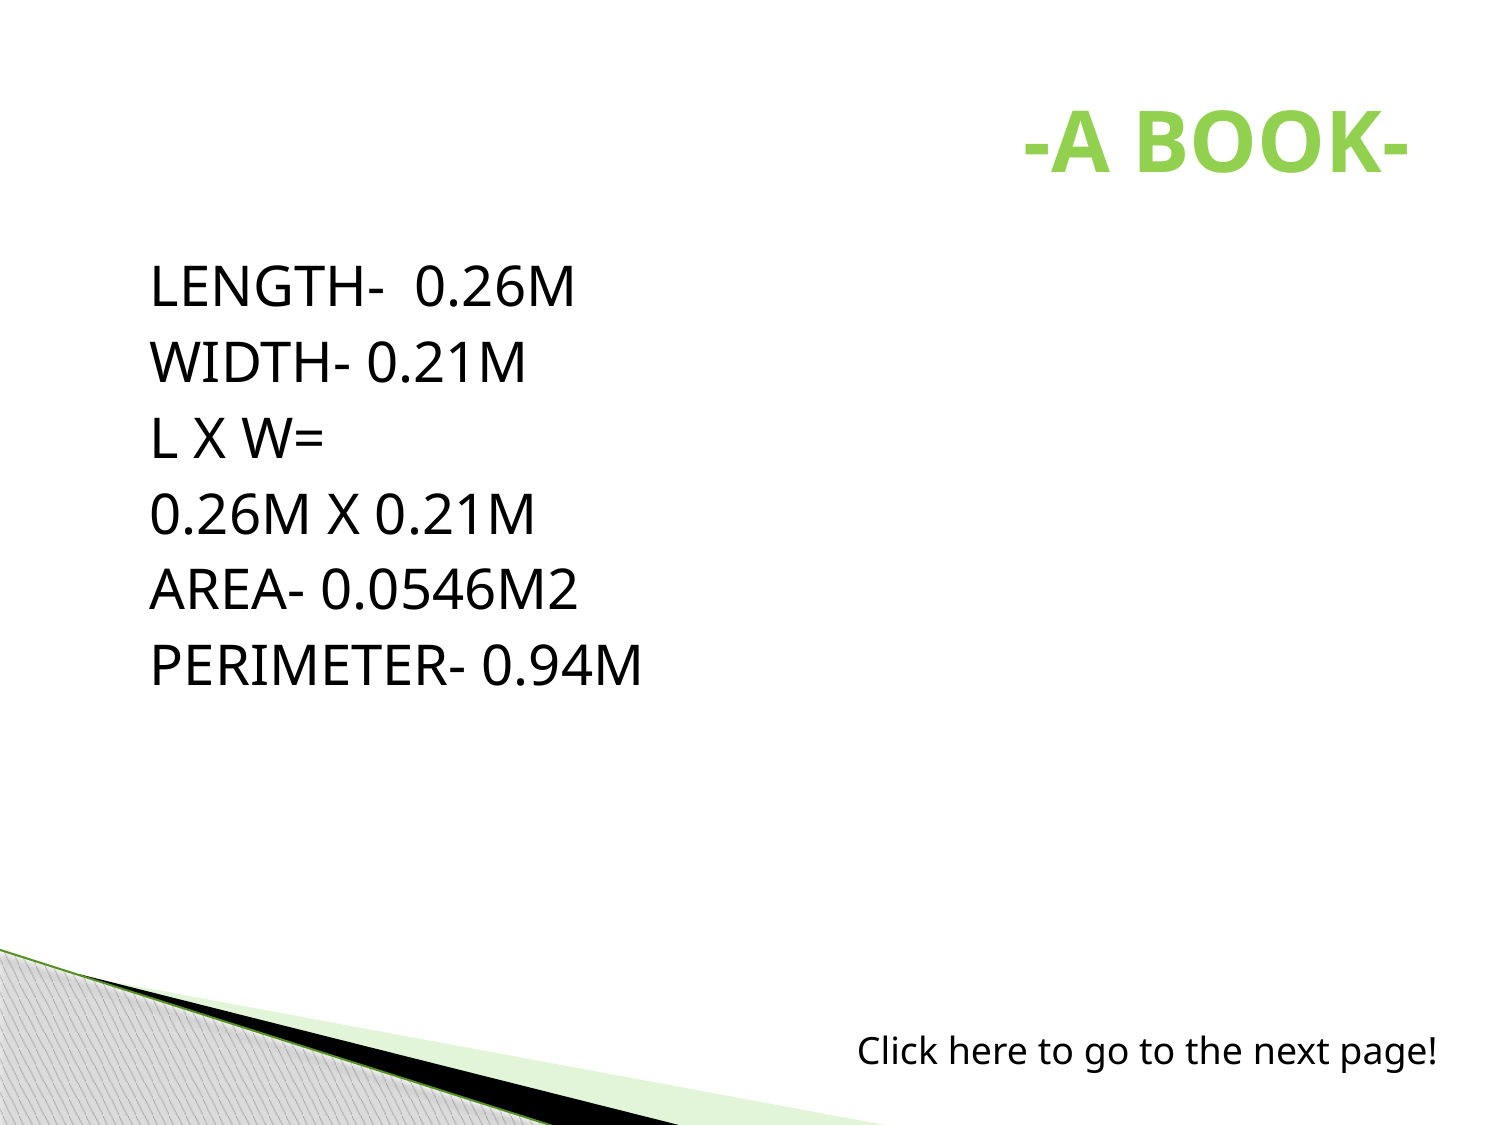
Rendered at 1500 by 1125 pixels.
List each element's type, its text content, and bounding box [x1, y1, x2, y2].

text_box Click here to go to the next page! [621, 1019, 1454, 1080]
title -A BOOK- [75, 45, 1425, 233]
list LENGTH- 0.26M WIDTH- 0.21M L X W= 0.26M X 0.21M AREA- 0.0546M2 PERIMETER- 0.94M [75, 243, 1425, 986]
